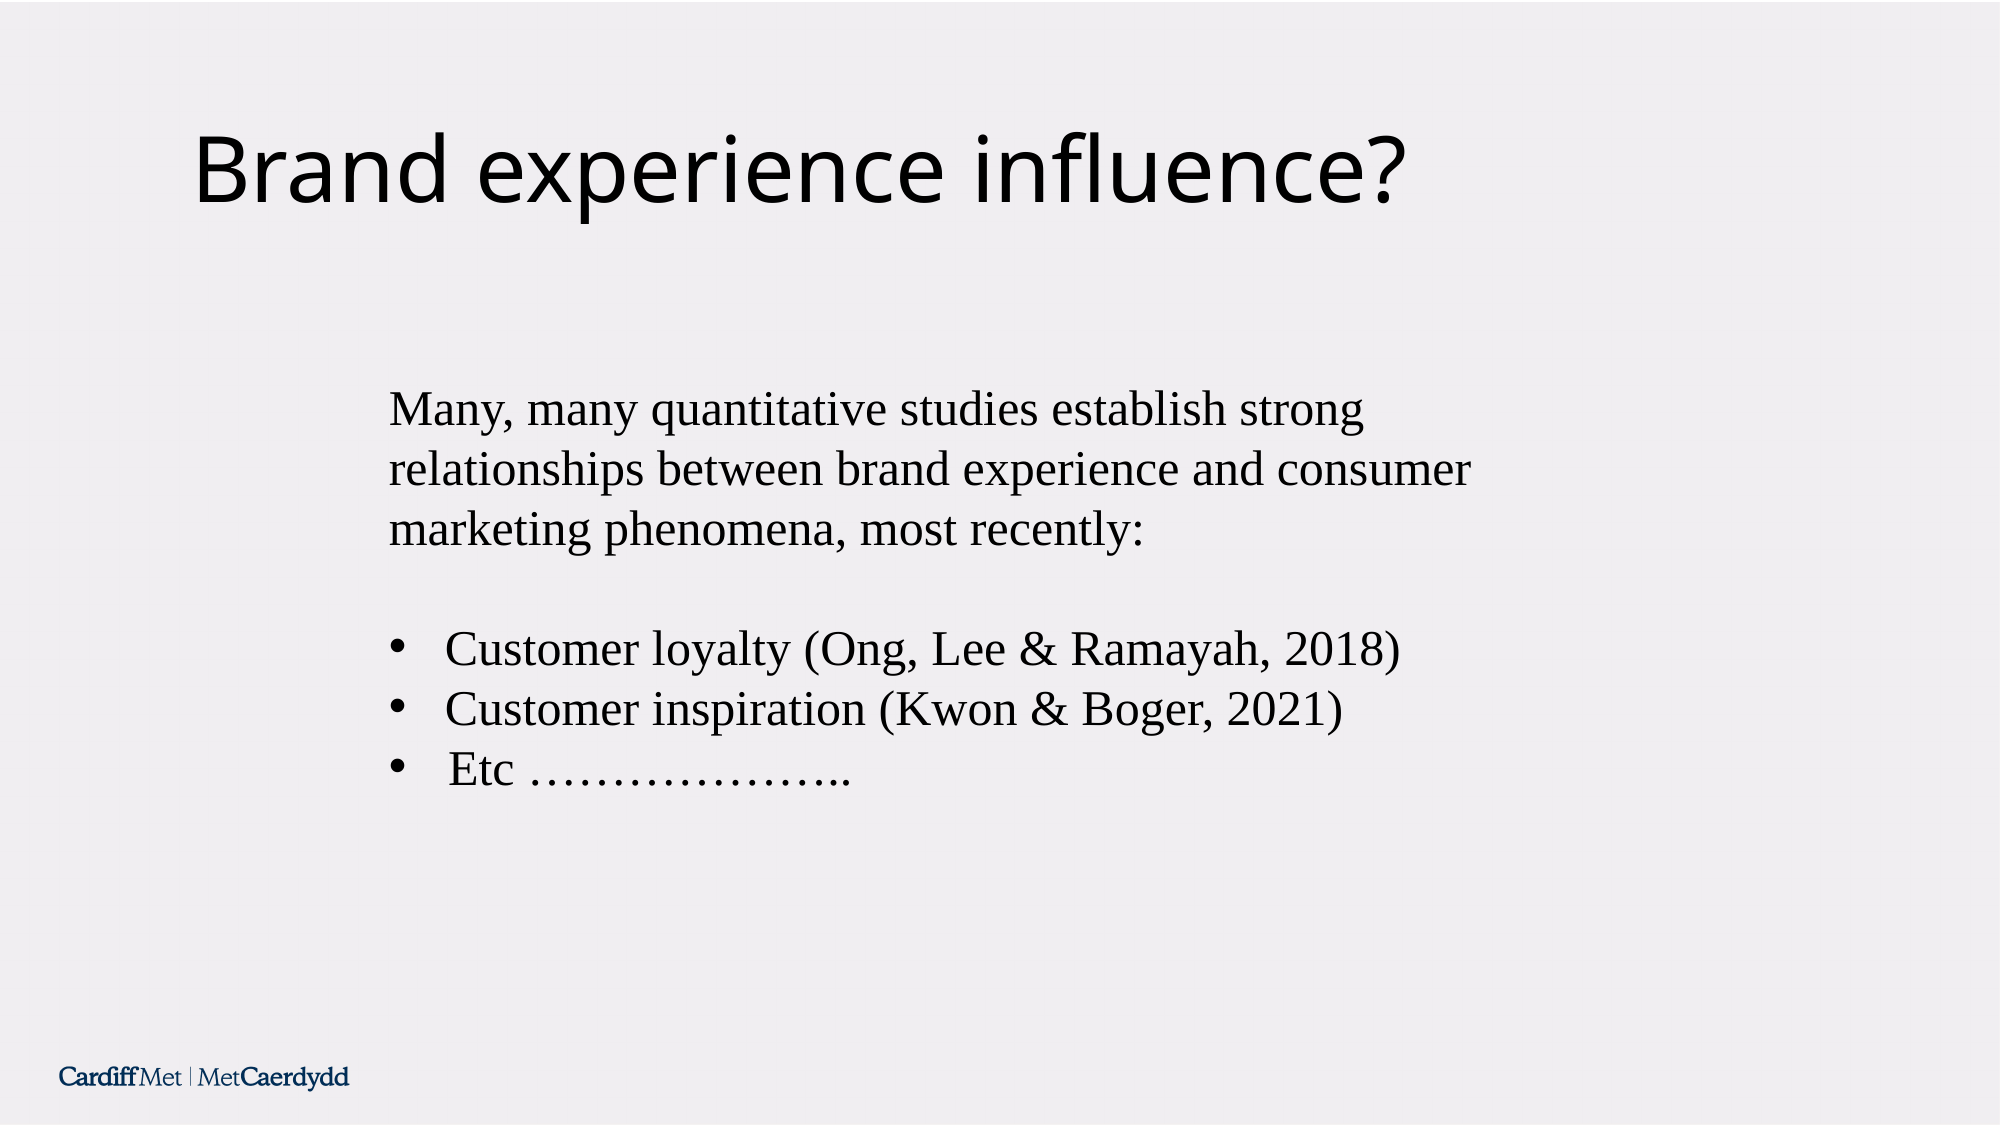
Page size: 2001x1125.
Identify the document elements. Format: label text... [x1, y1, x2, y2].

text_box Many, many quantitative studies establish strong relationships between brand experience and consumer marketing phenomena, most recently: Customer loyalty (Ong, Lee & Ramayah, 2018) Customer inspiration (Kwon & Boger, 2021) Etc ……………….. [373, 317, 1626, 848]
picture [0, 2, 2000, 1125]
title Brand experience influence? [176, 64, 1902, 282]
